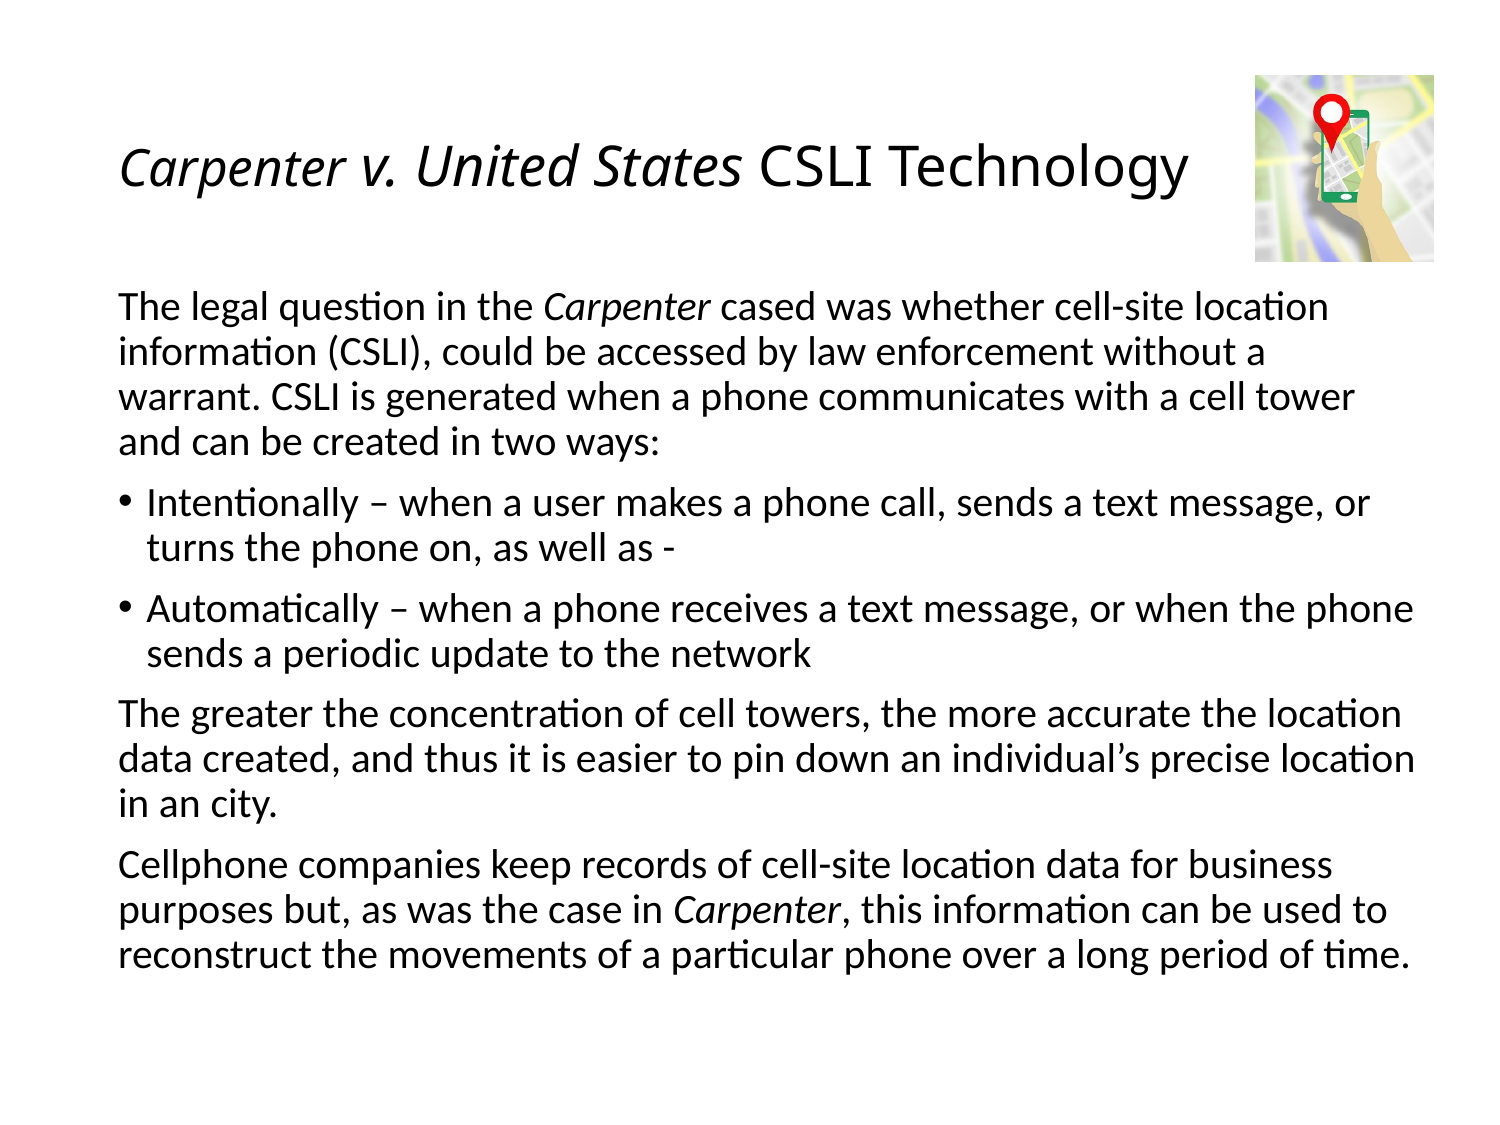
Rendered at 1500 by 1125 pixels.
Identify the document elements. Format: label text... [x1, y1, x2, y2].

picture [1255, 75, 1434, 262]
list The legal question in the Carpenter cased was whether cell-site location information (CSLI), could be accessed by law enforcement without a warrant. CSLI is generated when a phone communicates with a cell tower and can be created in two ways: Intentionally – when a user makes a phone call, sends a text message, or turns the phone on, as well as - Automatically – when a phone receives a text message, or when the phone sends a periodic update to the network The greater the concentration of cell towers, the more accurate the location data created, and thus it is easier to pin down an individual’s precise location in an city. Cellphone companies keep records of cell-site location data for business purposes but, as was the case in Carpenter, this information can be used to reconstruct the movements of a particular phone over a long period of time. [102, 277, 1434, 944]
title Carpenter v. United States CSLI Technology [102, 59, 1398, 277]
